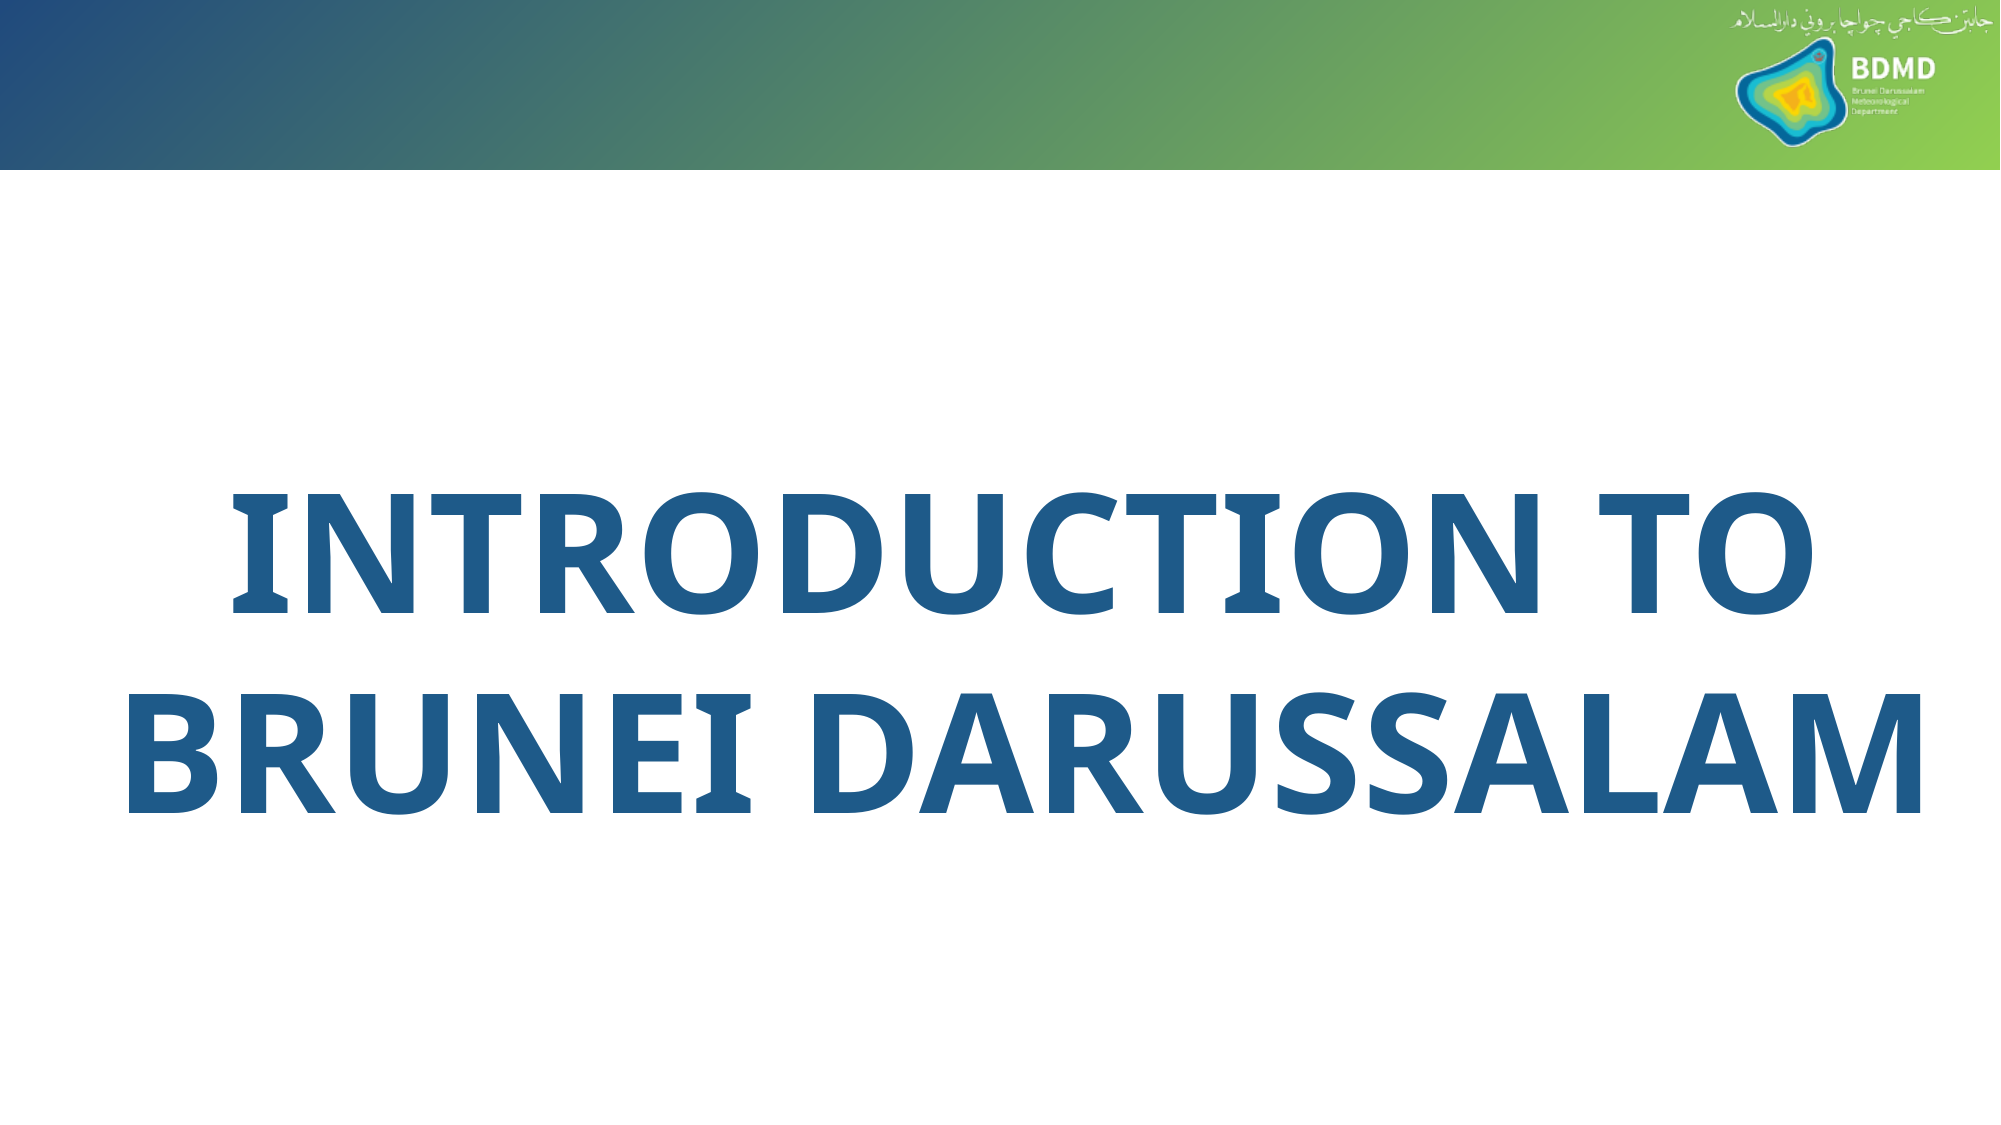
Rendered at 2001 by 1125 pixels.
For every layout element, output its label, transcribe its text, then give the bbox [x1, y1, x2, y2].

title [0, 0, 2000, 169]
text_box INTRODUCTION TO BRUNEI DARUSSALAM [0, 169, 2000, 1125]
picture [1726, 0, 2000, 151]
